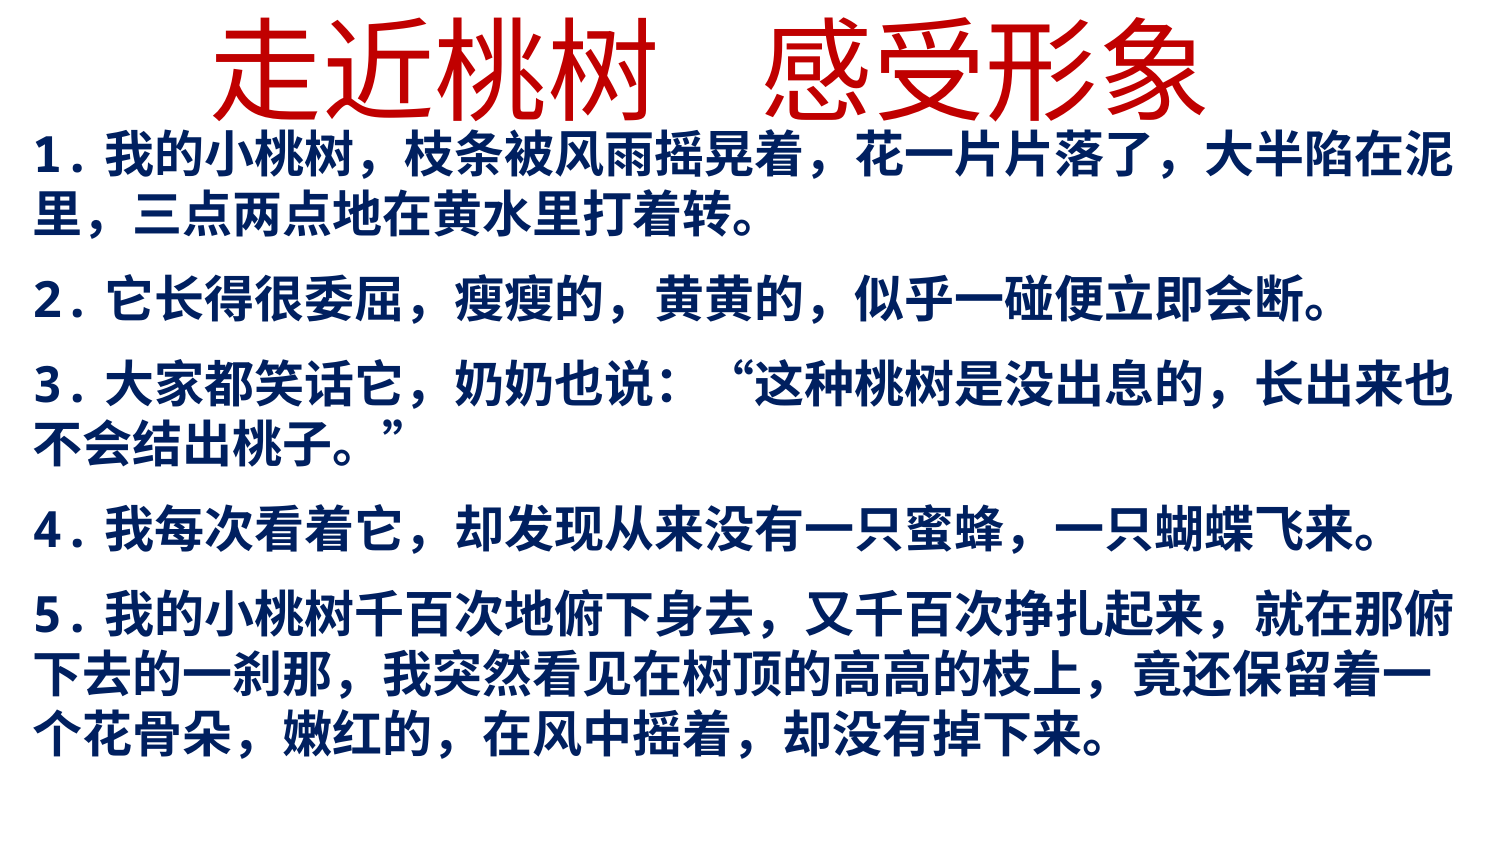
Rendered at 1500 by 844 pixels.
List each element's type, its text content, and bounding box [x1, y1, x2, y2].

title 走近桃树 感受形象 [194, 32, 1406, 103]
text_box 1.我的小桃树，枝条被风雨摇晃着，花一片片落了，大半陷在泥里，三点两点地在黄水里打着转。 2.它长得很委屈，瘦瘦的，黄黄的，似乎一碰便立即会断。 3.大家都笑话它，奶奶也说：“这种桃树是没出息的，长出来也不会结出桃子。” 4.我每次看着它，却发现从来没有一只蜜蜂，一只蝴蝶飞来。 5.我的小桃树千百次地俯下身去，又千百次挣扎起来，就在那俯下去的一刹那，我突然看见在树顶的高高的枝上，竟还保留着一个花骨朵，嫩红的，在风中摇着，却没有掉下来。 [17, 114, 1477, 770]
